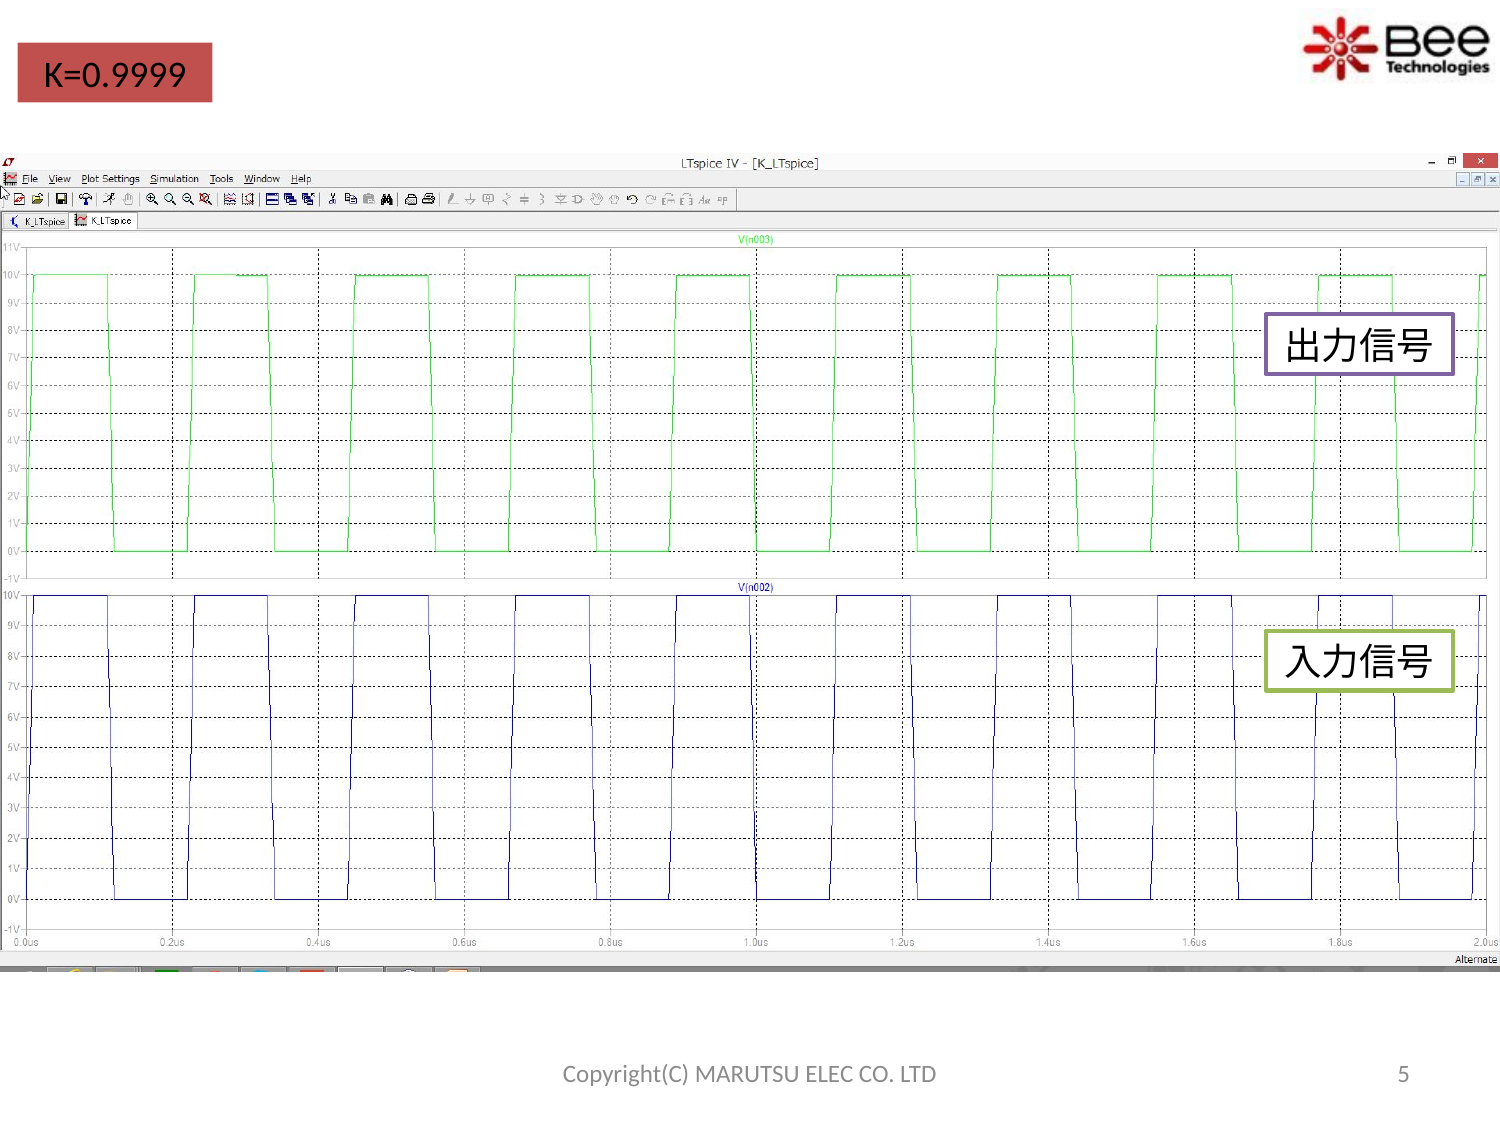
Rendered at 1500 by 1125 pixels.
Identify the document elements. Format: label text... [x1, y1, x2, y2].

picture [0, 152, 1500, 973]
text_box K=0.9999 [17, 42, 213, 103]
picture [1298, 8, 1495, 91]
slide_number 5 [1074, 1042, 1425, 1103]
footer Copyright(C) MARUTSU ELEC CO. LTD [512, 1042, 988, 1103]
